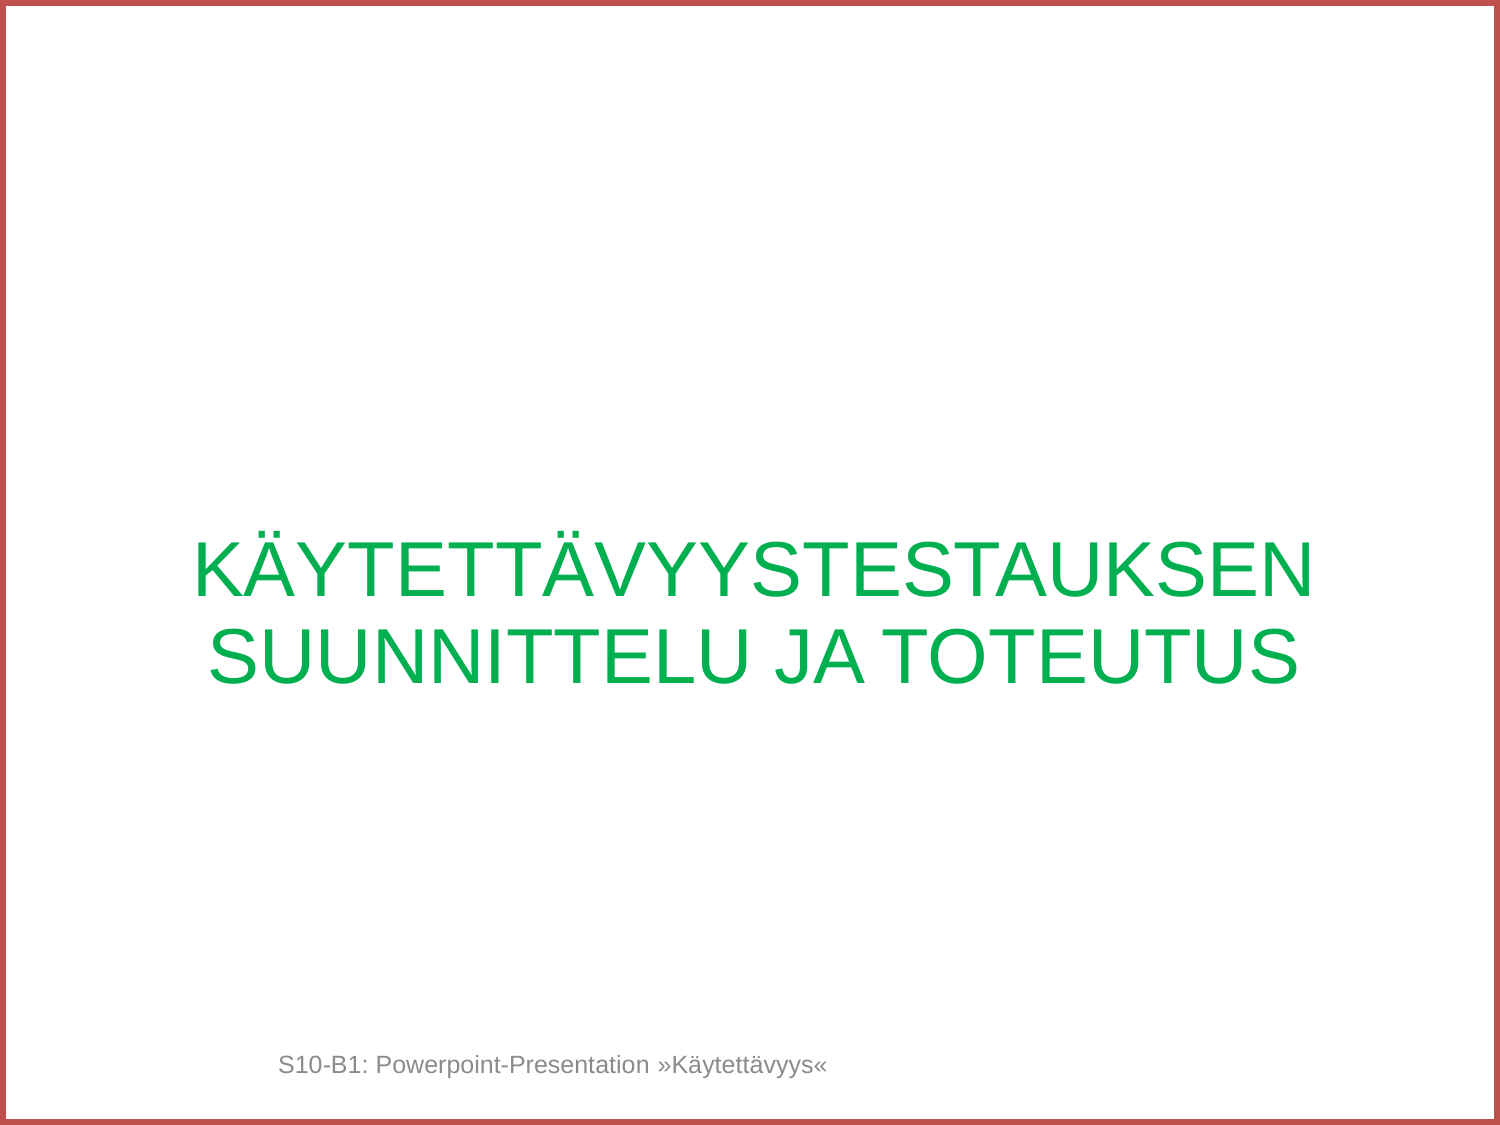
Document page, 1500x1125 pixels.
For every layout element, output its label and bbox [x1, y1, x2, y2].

text_box [0, 0, 1500, 1125]
